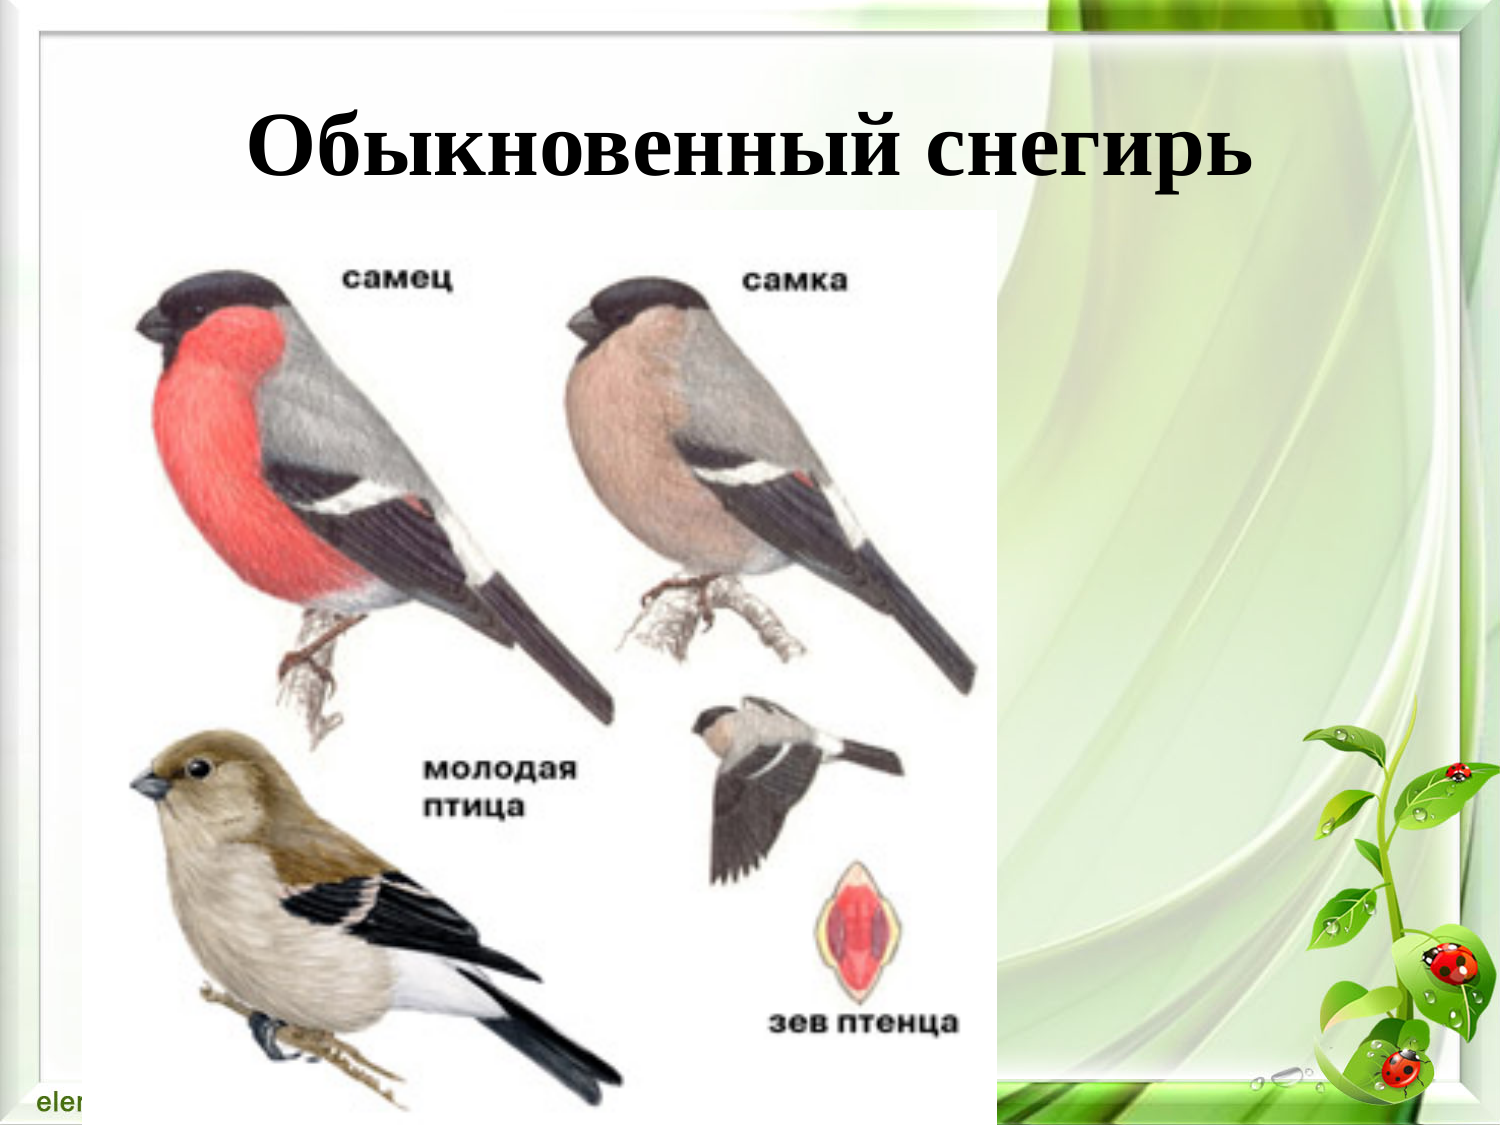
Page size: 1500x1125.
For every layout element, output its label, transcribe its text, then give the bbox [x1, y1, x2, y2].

title Обыкновенный снегирь [75, 45, 1425, 233]
picture [0, 0, 1500, 1125]
